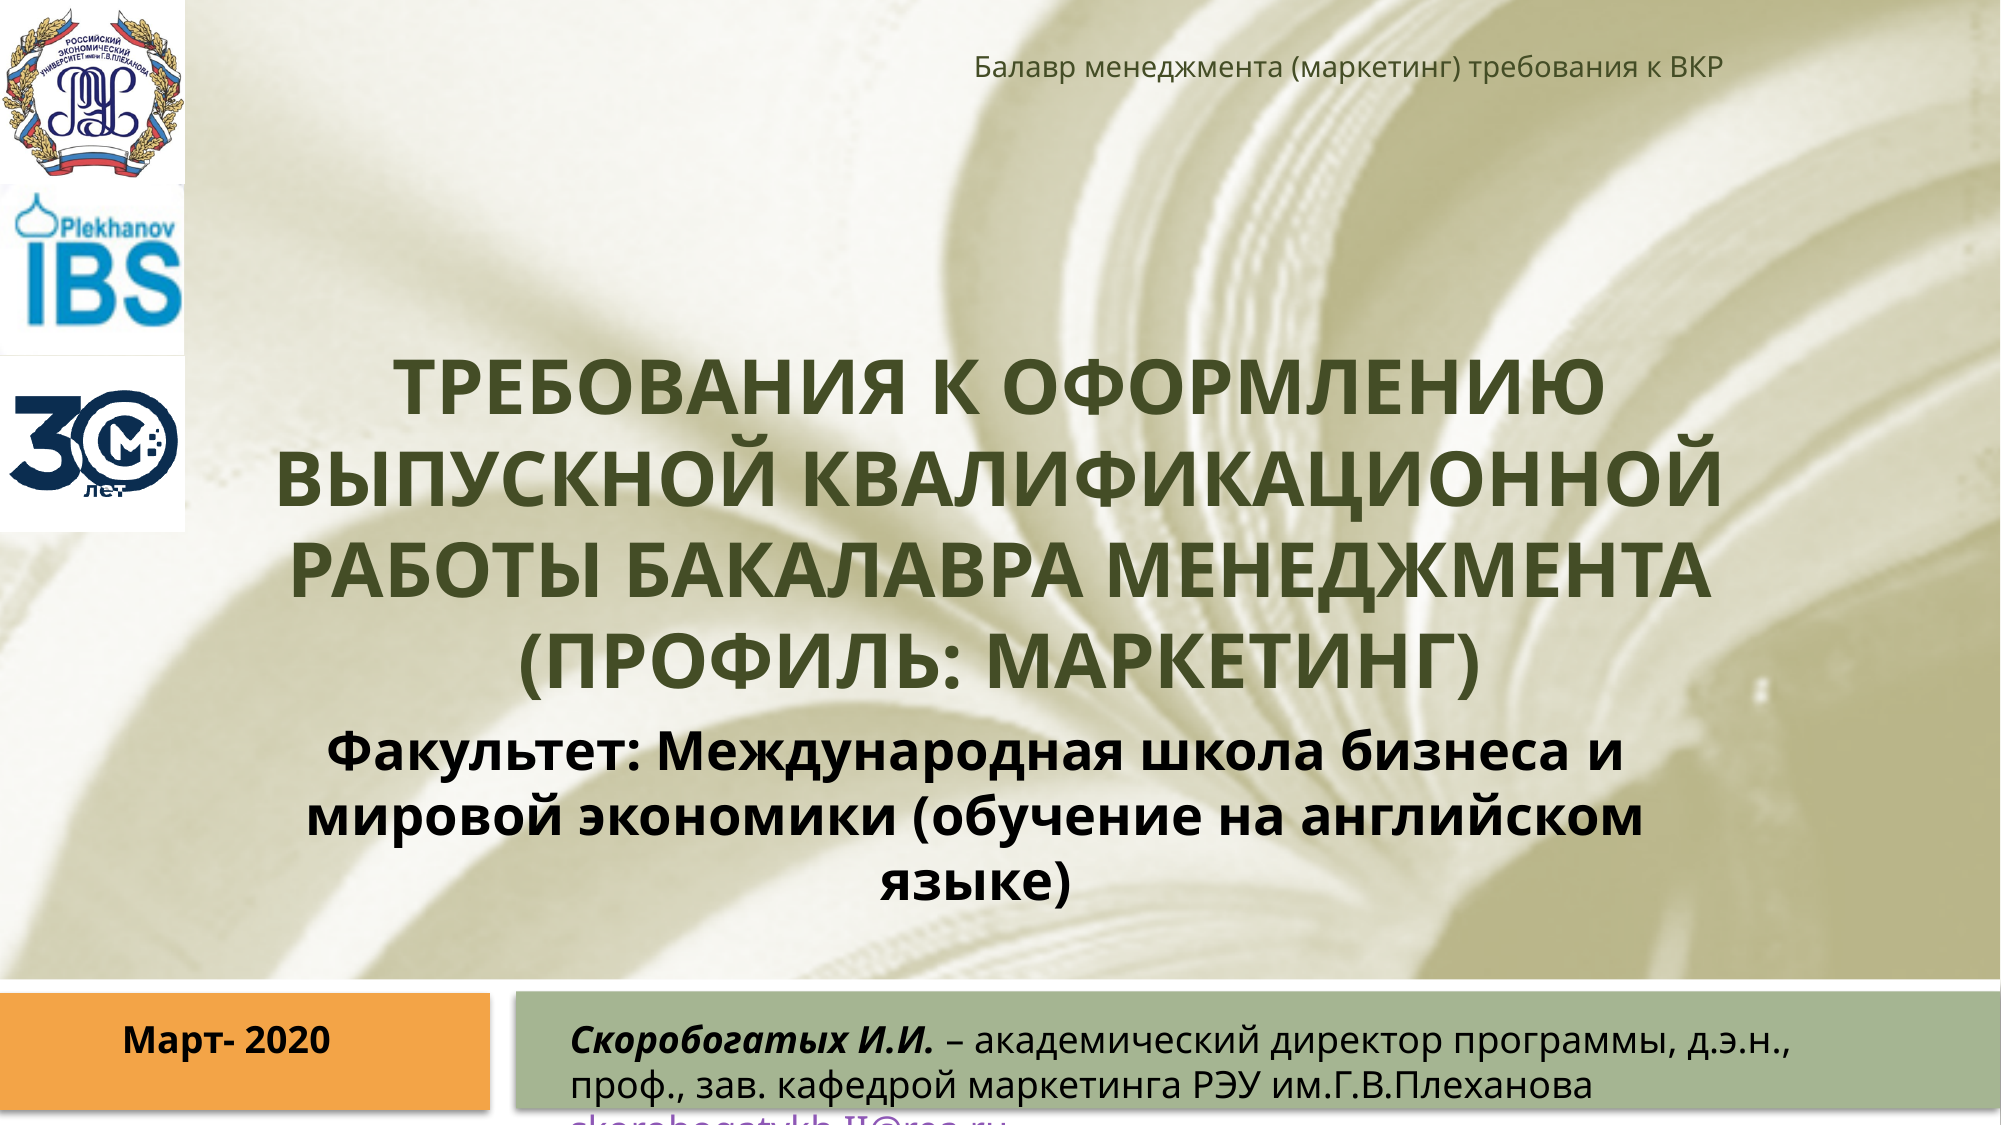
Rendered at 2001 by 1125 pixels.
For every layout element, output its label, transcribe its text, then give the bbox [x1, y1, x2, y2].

text_box Скоробогатых И.И. – академический директор программы, д.э.н., проф., зав. кафедрой маркетинга РЭУ им.Г.В.Плеханова skorobogatykh.II@rea.ru [554, 1008, 1851, 1125]
text_box Март- 2020 [107, 1008, 346, 1069]
picture [0, 356, 185, 533]
title Требования к оформлению выпускной квалификационной работы бакалавра менеджмента (профиль: маркетинг) [249, 319, 1750, 712]
footer Балавр менеджмента (маркетинг) требования к ВКР [456, 38, 1740, 99]
picture [0, 0, 185, 355]
subtitle Факультет: Международная школа бизнеса и мировой экономики (обучение на английском языке) [226, 677, 1727, 950]
